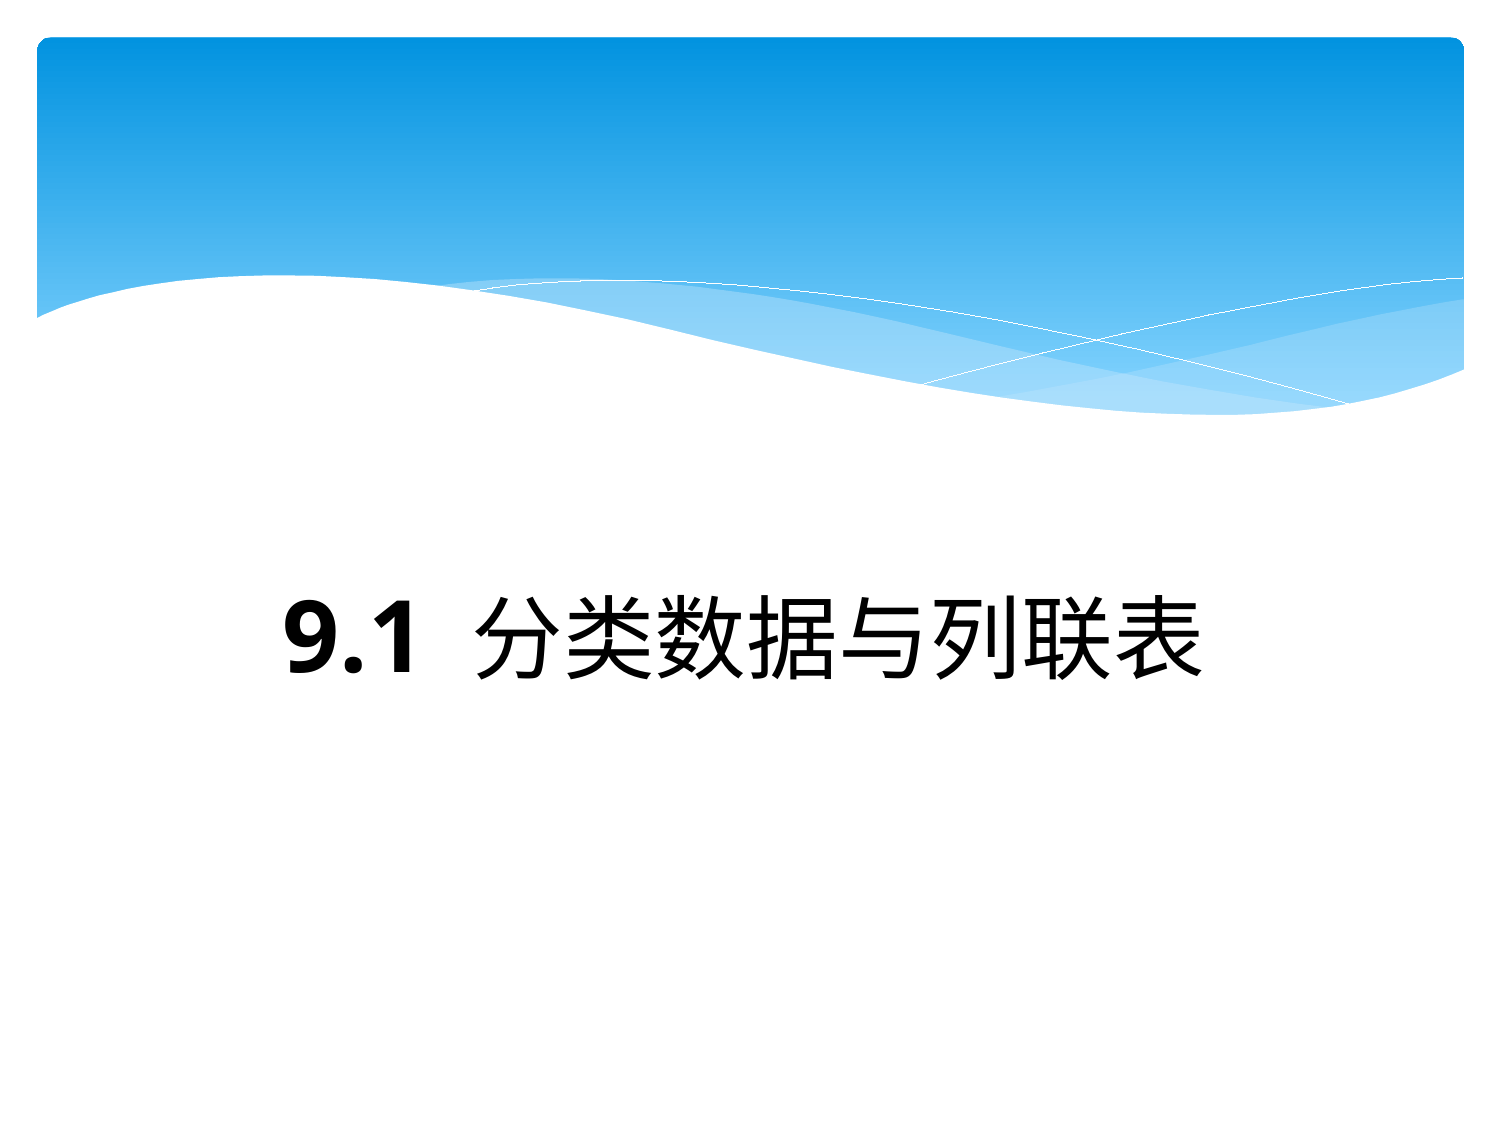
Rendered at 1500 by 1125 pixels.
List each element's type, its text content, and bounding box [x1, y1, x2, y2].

list 9.1 分类数据与列联表 [100, 349, 1388, 916]
